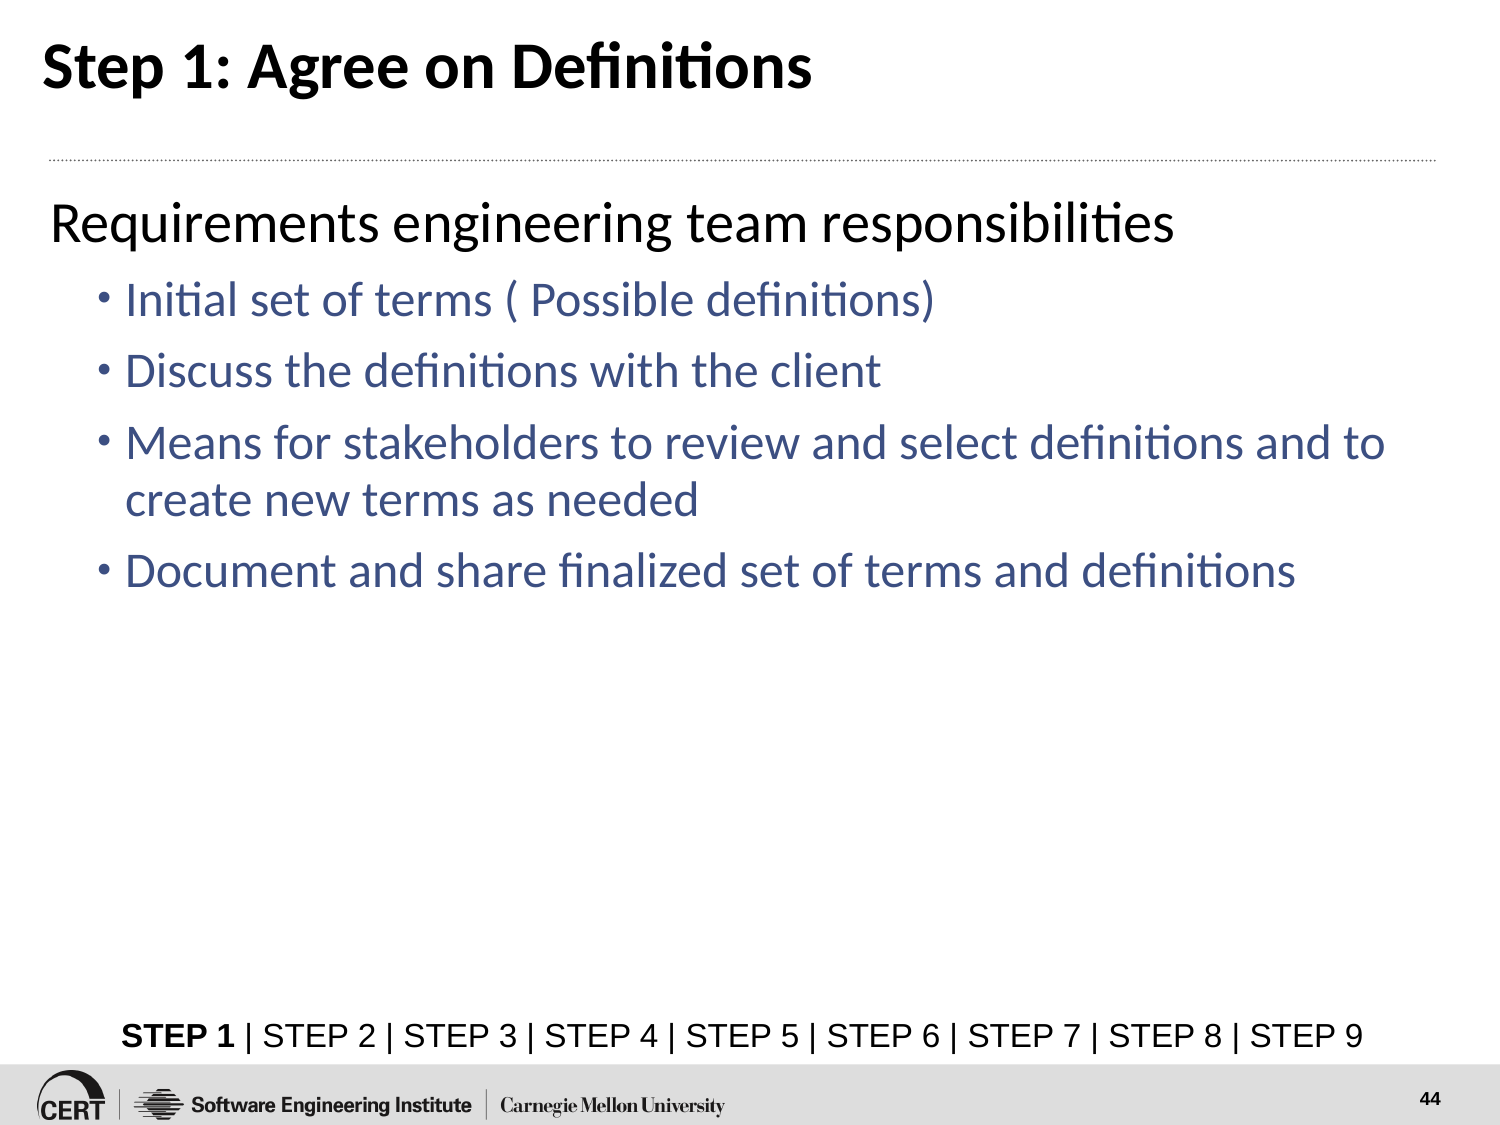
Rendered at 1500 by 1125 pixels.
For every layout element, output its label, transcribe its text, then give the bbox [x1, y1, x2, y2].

title Step 1: Agree on Definitions [42, 37, 1434, 155]
list Requirements engineering team responsibilities Initial set of terms ( Possible definitions) Discuss the definitions with the client Means for stakeholders to review and select definitions and to create new terms as needed Document and share finalized set of terms and definitions [49, 187, 1438, 1001]
text_box STEP 1 | STEP 2 | STEP 3 | STEP 4 | STEP 5 | STEP 6 | STEP 7 | STEP 8 | STEP 9 [49, 1014, 1437, 1068]
picture [37, 1069, 725, 1122]
